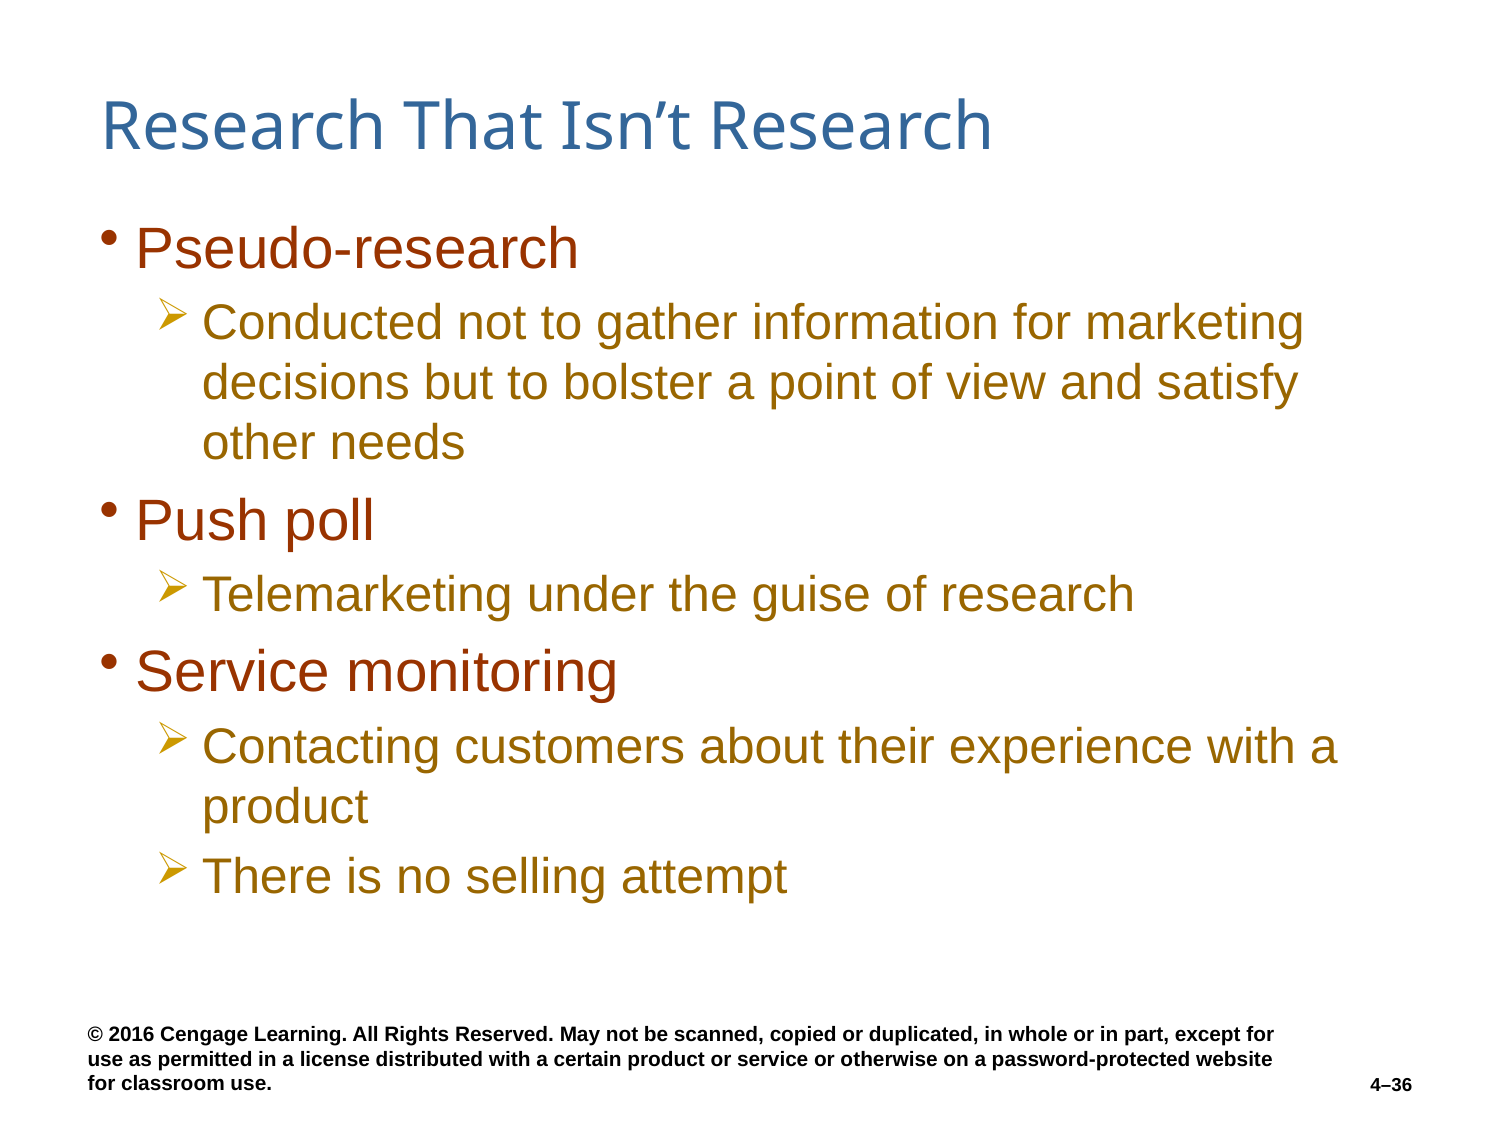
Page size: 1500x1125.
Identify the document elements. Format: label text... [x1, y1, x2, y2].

list Pseudo-research Conducted not to gather information for marketing decisions but to bolster a point of view and satisfy other needs Push poll Telemarketing under the guise of research Service monitoring Contacting customers about their experience with a product There is no selling attempt [84, 202, 1414, 1013]
slide_number 4–36 [1050, 1042, 1413, 1103]
footer © 2016 Cengage Learning. All Rights Reserved. May not be scanned, copied or duplicated, in whole or in part, except for use as permitted in a license distributed with a certain product or service or otherwise on a password-protected website for classroom use. [87, 1057, 1050, 1103]
title Research That Isn’t Research [85, 75, 1411, 171]
